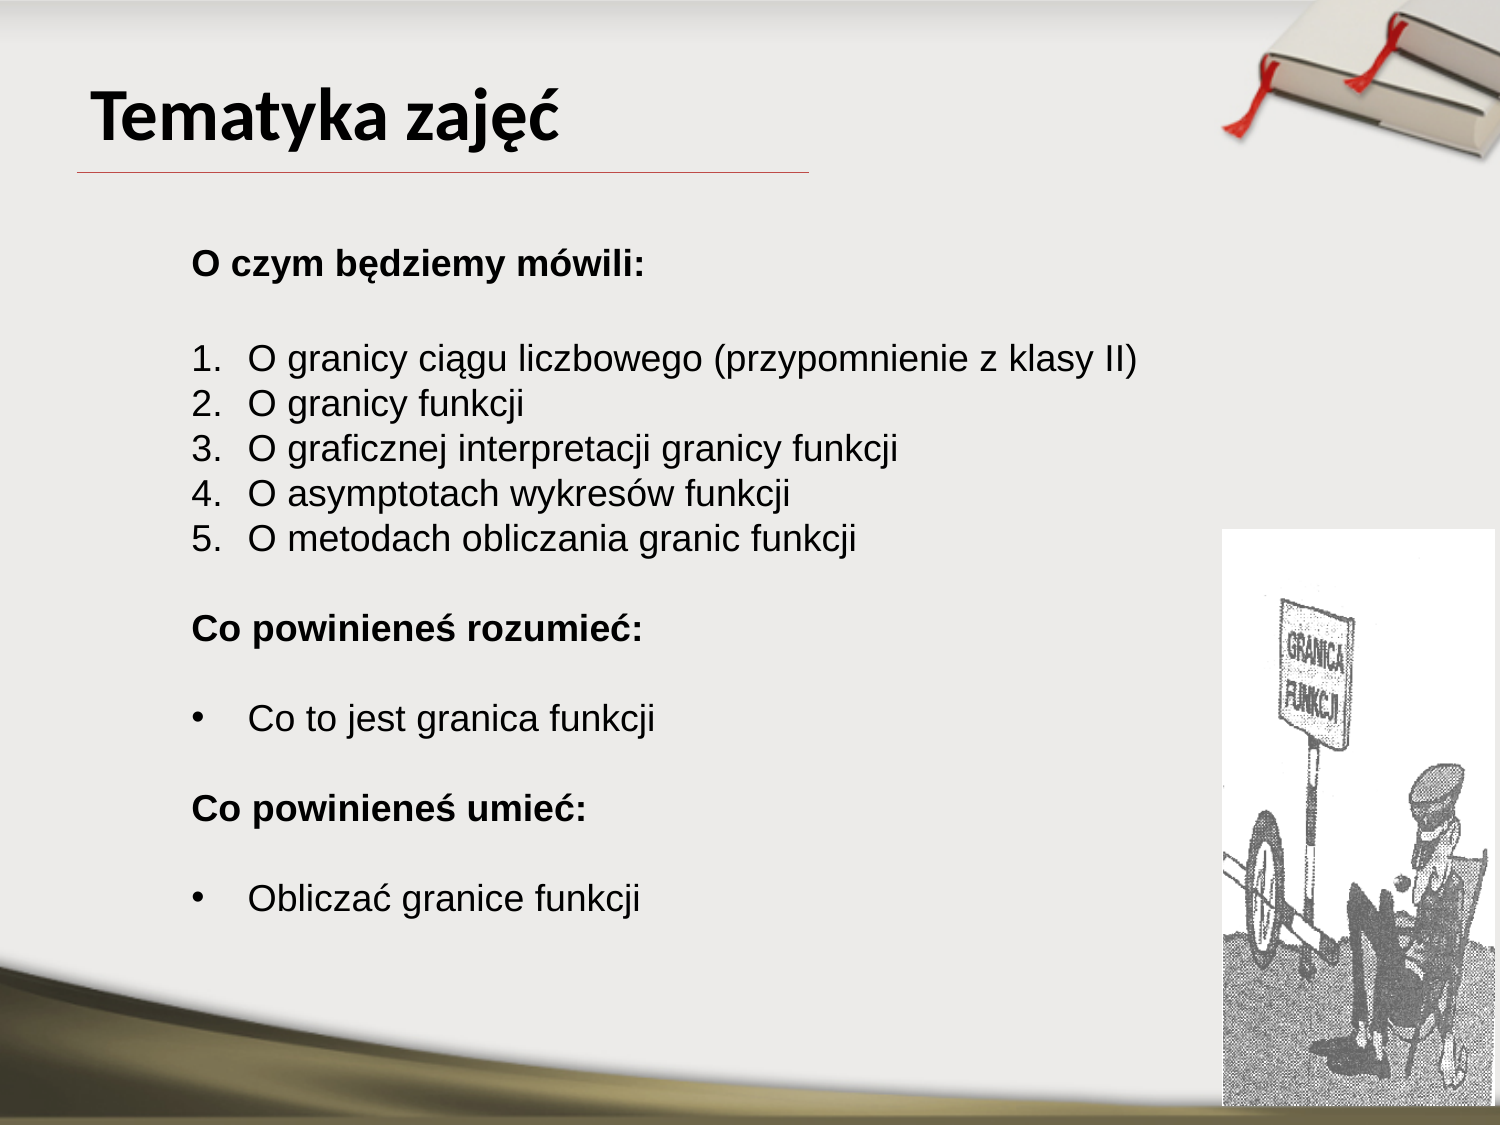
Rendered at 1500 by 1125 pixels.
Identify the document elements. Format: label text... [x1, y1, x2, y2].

picture [0, 0, 1500, 1125]
title Tematyka zajęć [75, 45, 1425, 176]
text_box O granicy ciągu liczbowego (przypomnienie z klasy II) O granicy funkcji O graficznej interpretacji granicy funkcji O asymptotach wykresów funkcji O metodach obliczania granic funkcji Co powinieneś rozumieć: Co to jest granica funkcji Co powinieneś umieć: Obliczać granice funkcji [176, 326, 1153, 971]
text_box O czym będziemy mówili: [176, 231, 661, 292]
